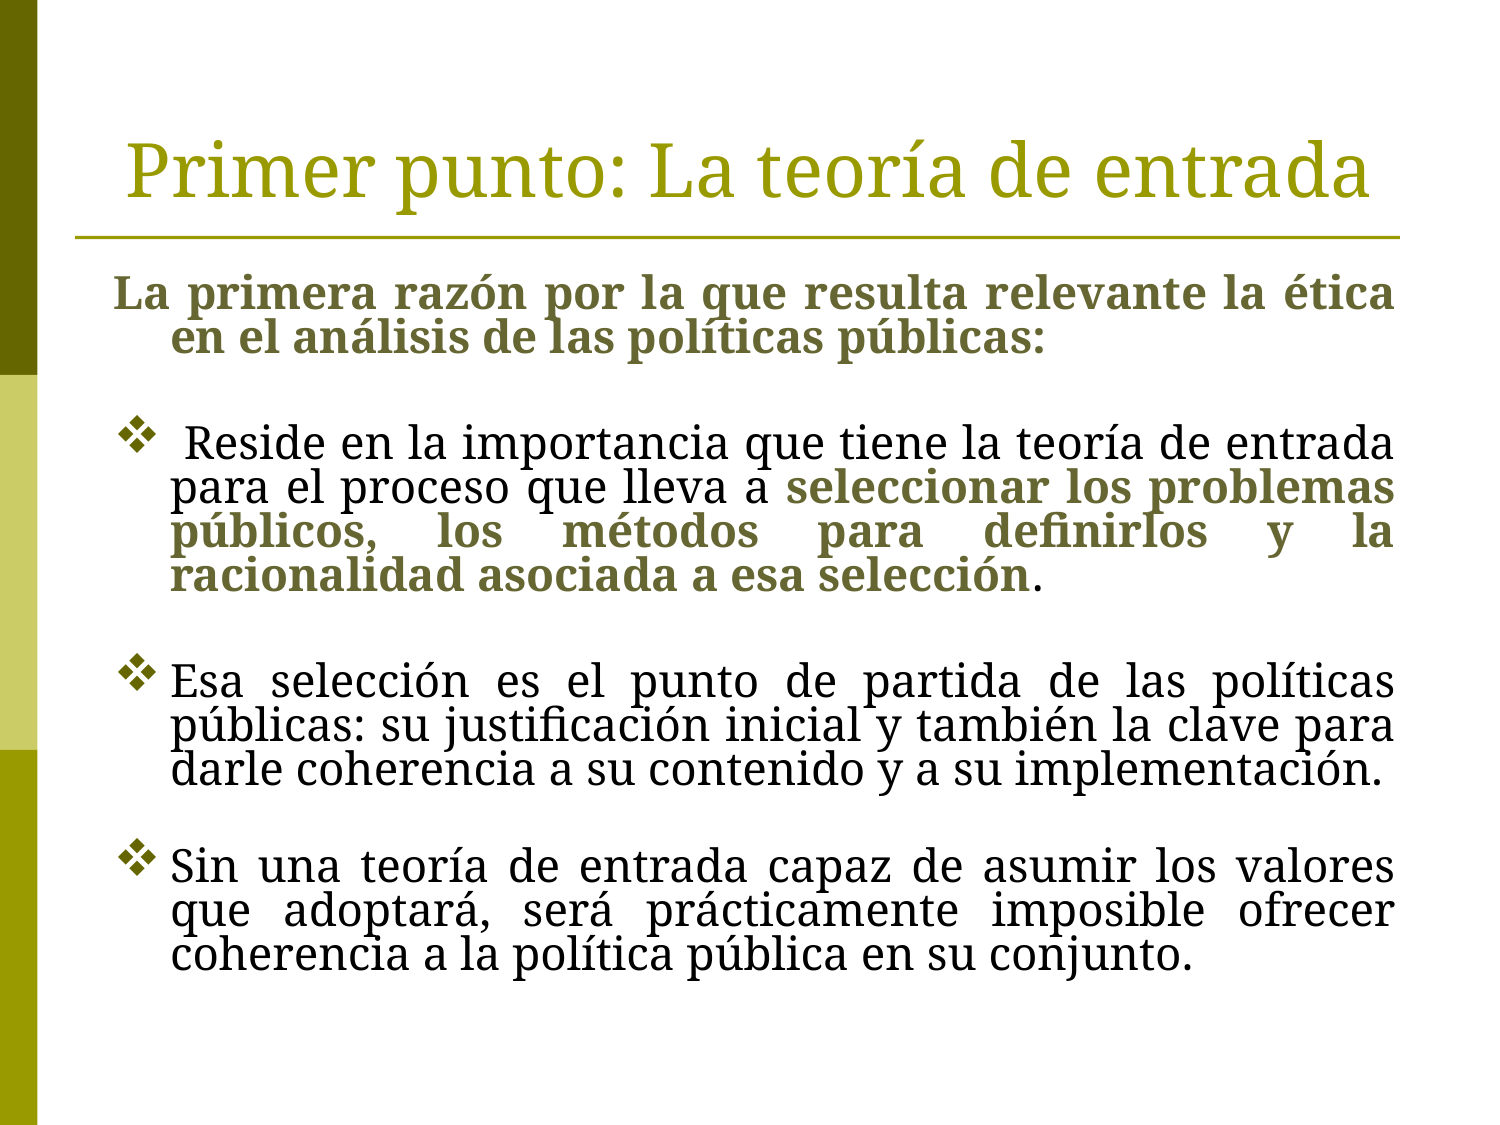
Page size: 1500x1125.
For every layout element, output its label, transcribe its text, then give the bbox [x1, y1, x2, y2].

title Primer punto: La teoría de entrada [74, 32, 1426, 221]
list La primera razón por la que resulta relevante la ética en el análisis de las políticas públicas: Reside en la importancia que tiene la teoría de entrada para el proceso que lleva a seleccionar los problemas públicos, los métodos para definirlos y la racionalidad asociada a esa selección. Esa selección es el punto de partida de las políticas públicas: su justificación inicial y también la clave para darle coherencia a su contenido y a su implementación. Sin una teoría de entrada capaz de asumir los valores que adoptará, será prácticamente imposible ofrecer coherencia a la política pública en su conjunto. [98, 266, 1412, 1004]
